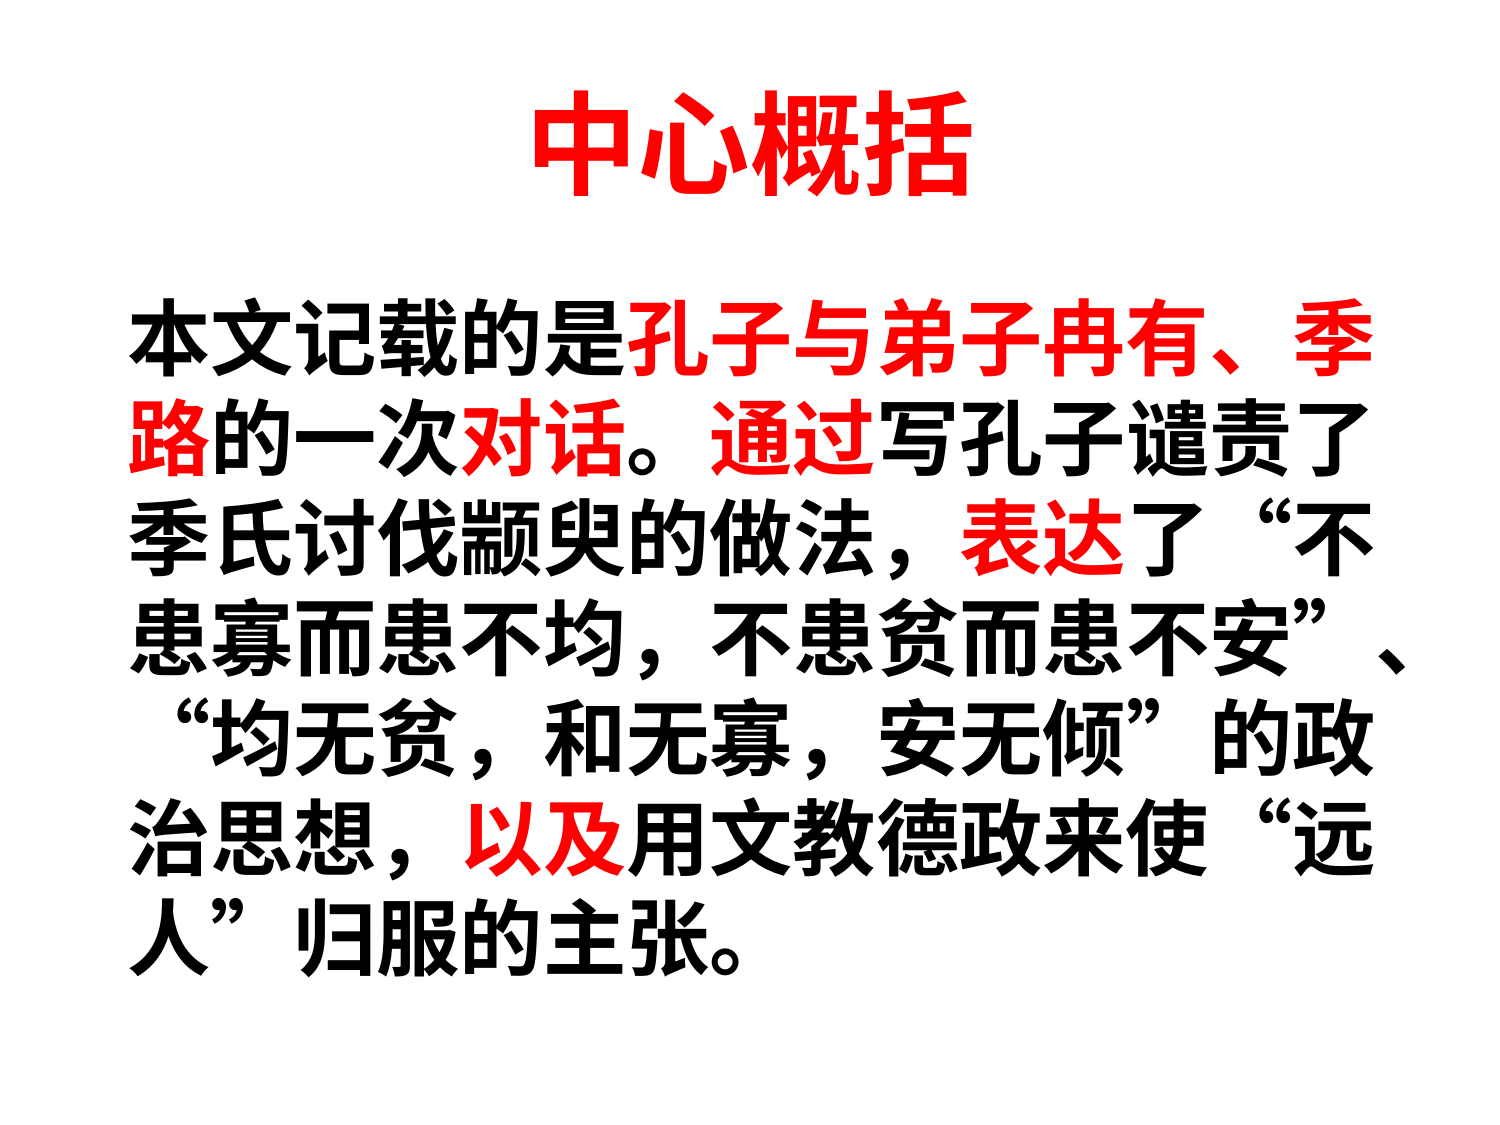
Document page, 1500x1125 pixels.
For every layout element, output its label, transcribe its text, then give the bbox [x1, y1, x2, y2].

text_box 中心概括 [0, 66, 1500, 217]
text_box 本文记载的是孔子与弟子冉有、季路的一次对话。通过写孔子谴责了季氏讨伐颛臾的做法，表达了“不患寡而患不均，不患贫而患不安”、“均无贫，和无寡，安无倾”的政治思想，以及用文教德政来使“远人”归服的主张。 [112, 278, 1436, 994]
